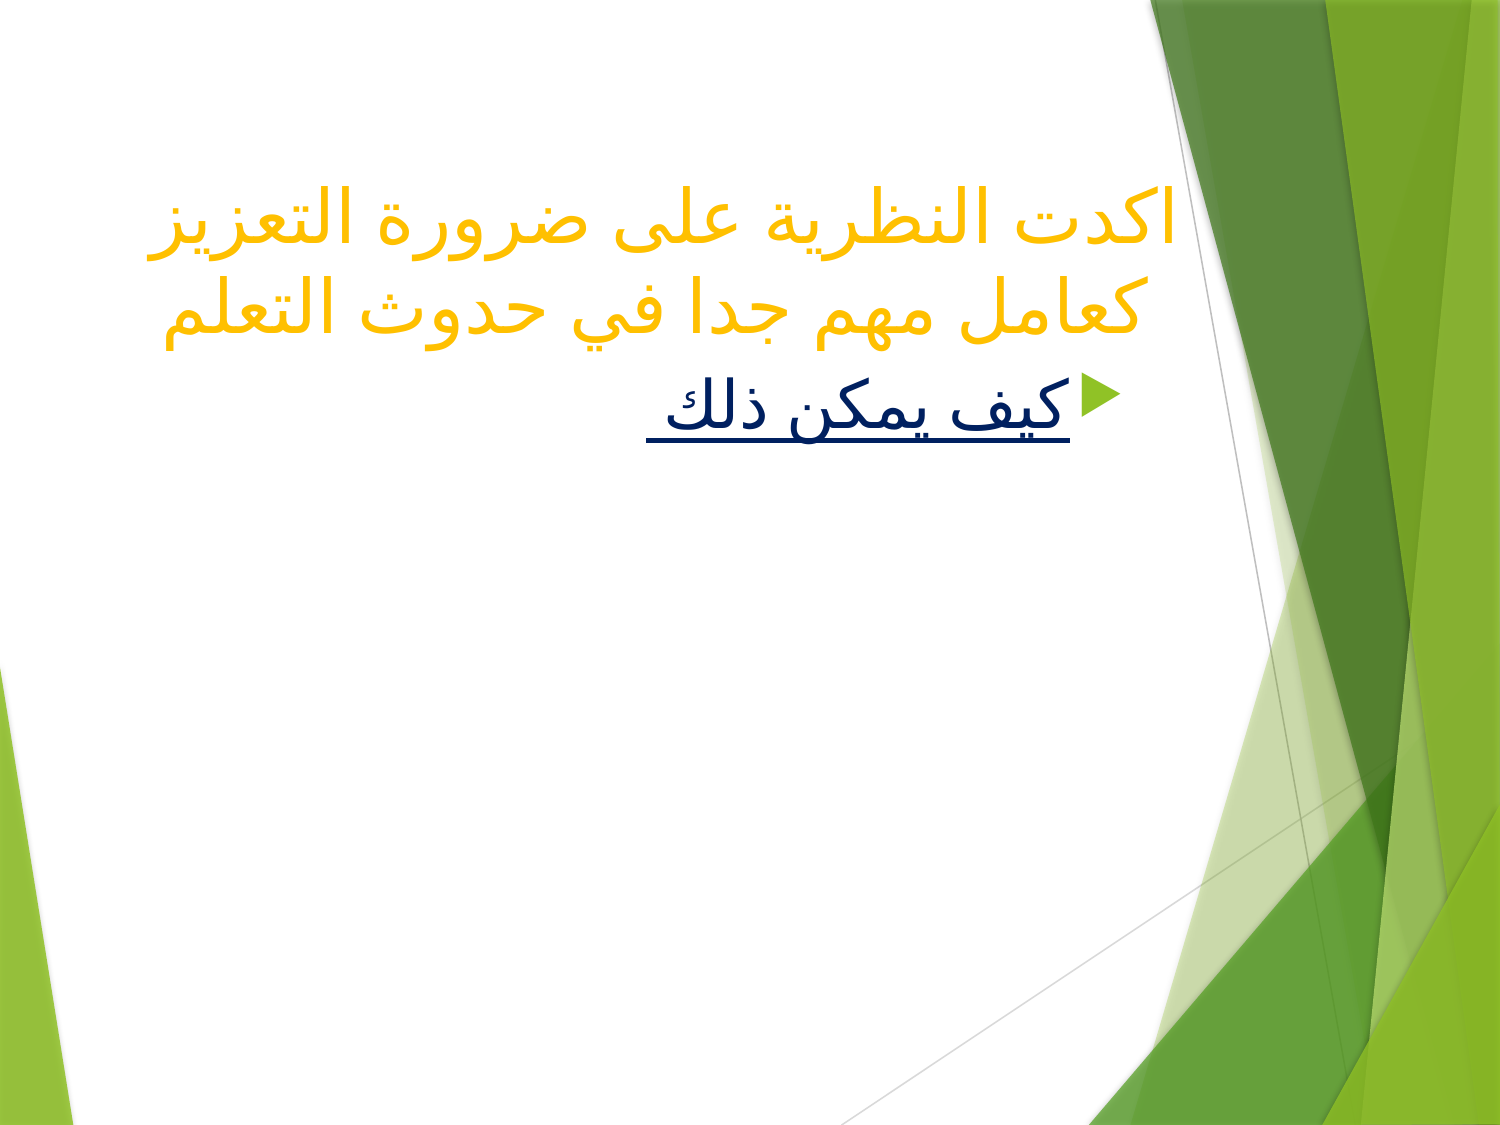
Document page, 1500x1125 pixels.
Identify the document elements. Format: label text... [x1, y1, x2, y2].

title اكدت النظرية على ضرورة التعزيز كعامل مهم جدا في حدوث التعلم [76, 160, 1235, 391]
list كيف يمكن ذلك ؟؟ [99, 354, 1142, 992]
